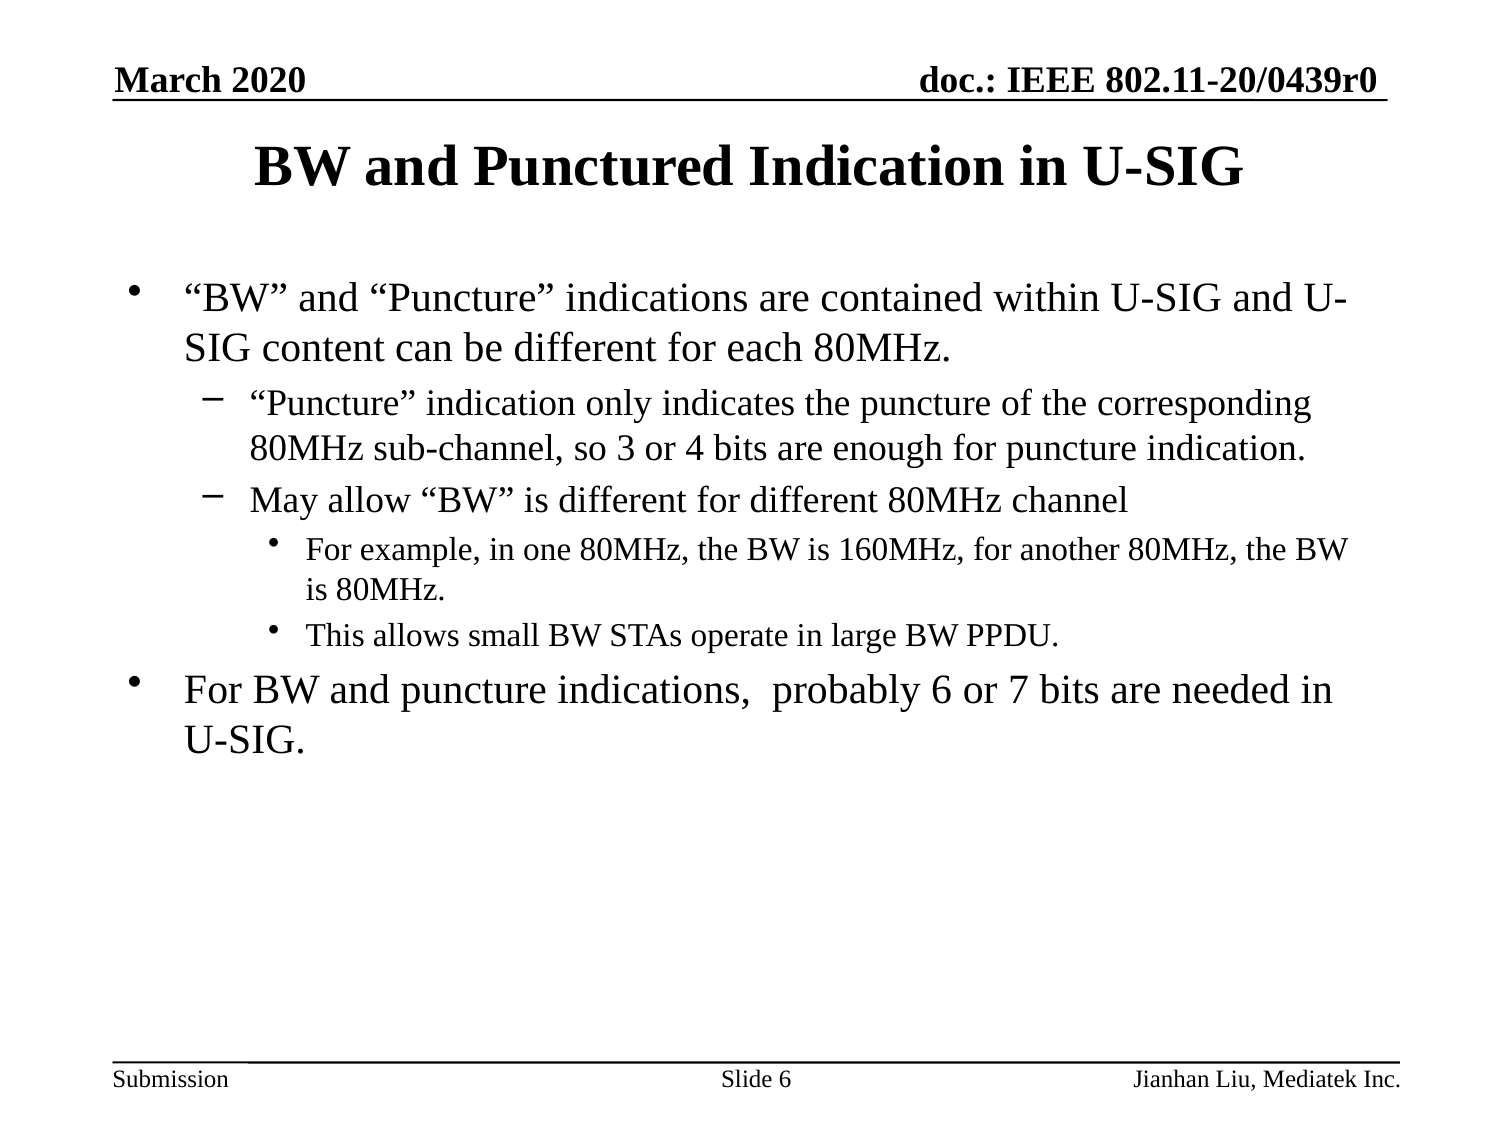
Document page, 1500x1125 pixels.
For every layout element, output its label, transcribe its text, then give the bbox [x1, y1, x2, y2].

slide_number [114, 54, 309, 101]
title BW and Punctured Indication in U-SIG [112, 112, 1388, 213]
slide_number Slide 6 [712, 1061, 800, 1093]
list “BW” and “Puncture” indications are contained within U-SIG and U-SIG content can be different for each 80MHz. “Puncture” indication only indicates the puncture of the corresponding 80MHz sub-channel, so 3 or 4 bits are enough for puncture indication. May allow “BW” is different for different 80MHz channel For example, in one 80MHz, the BW is 160MHz, for another 80MHz, the BW is 80MHz. This allows small BW STAs operate in large BW PPDU. For BW and puncture indications, probably 6 or 7 bits are needed in U-SIG. [112, 262, 1388, 1001]
footer Jianhan Liu, Mediatek Inc. [1129, 1061, 1402, 1093]
